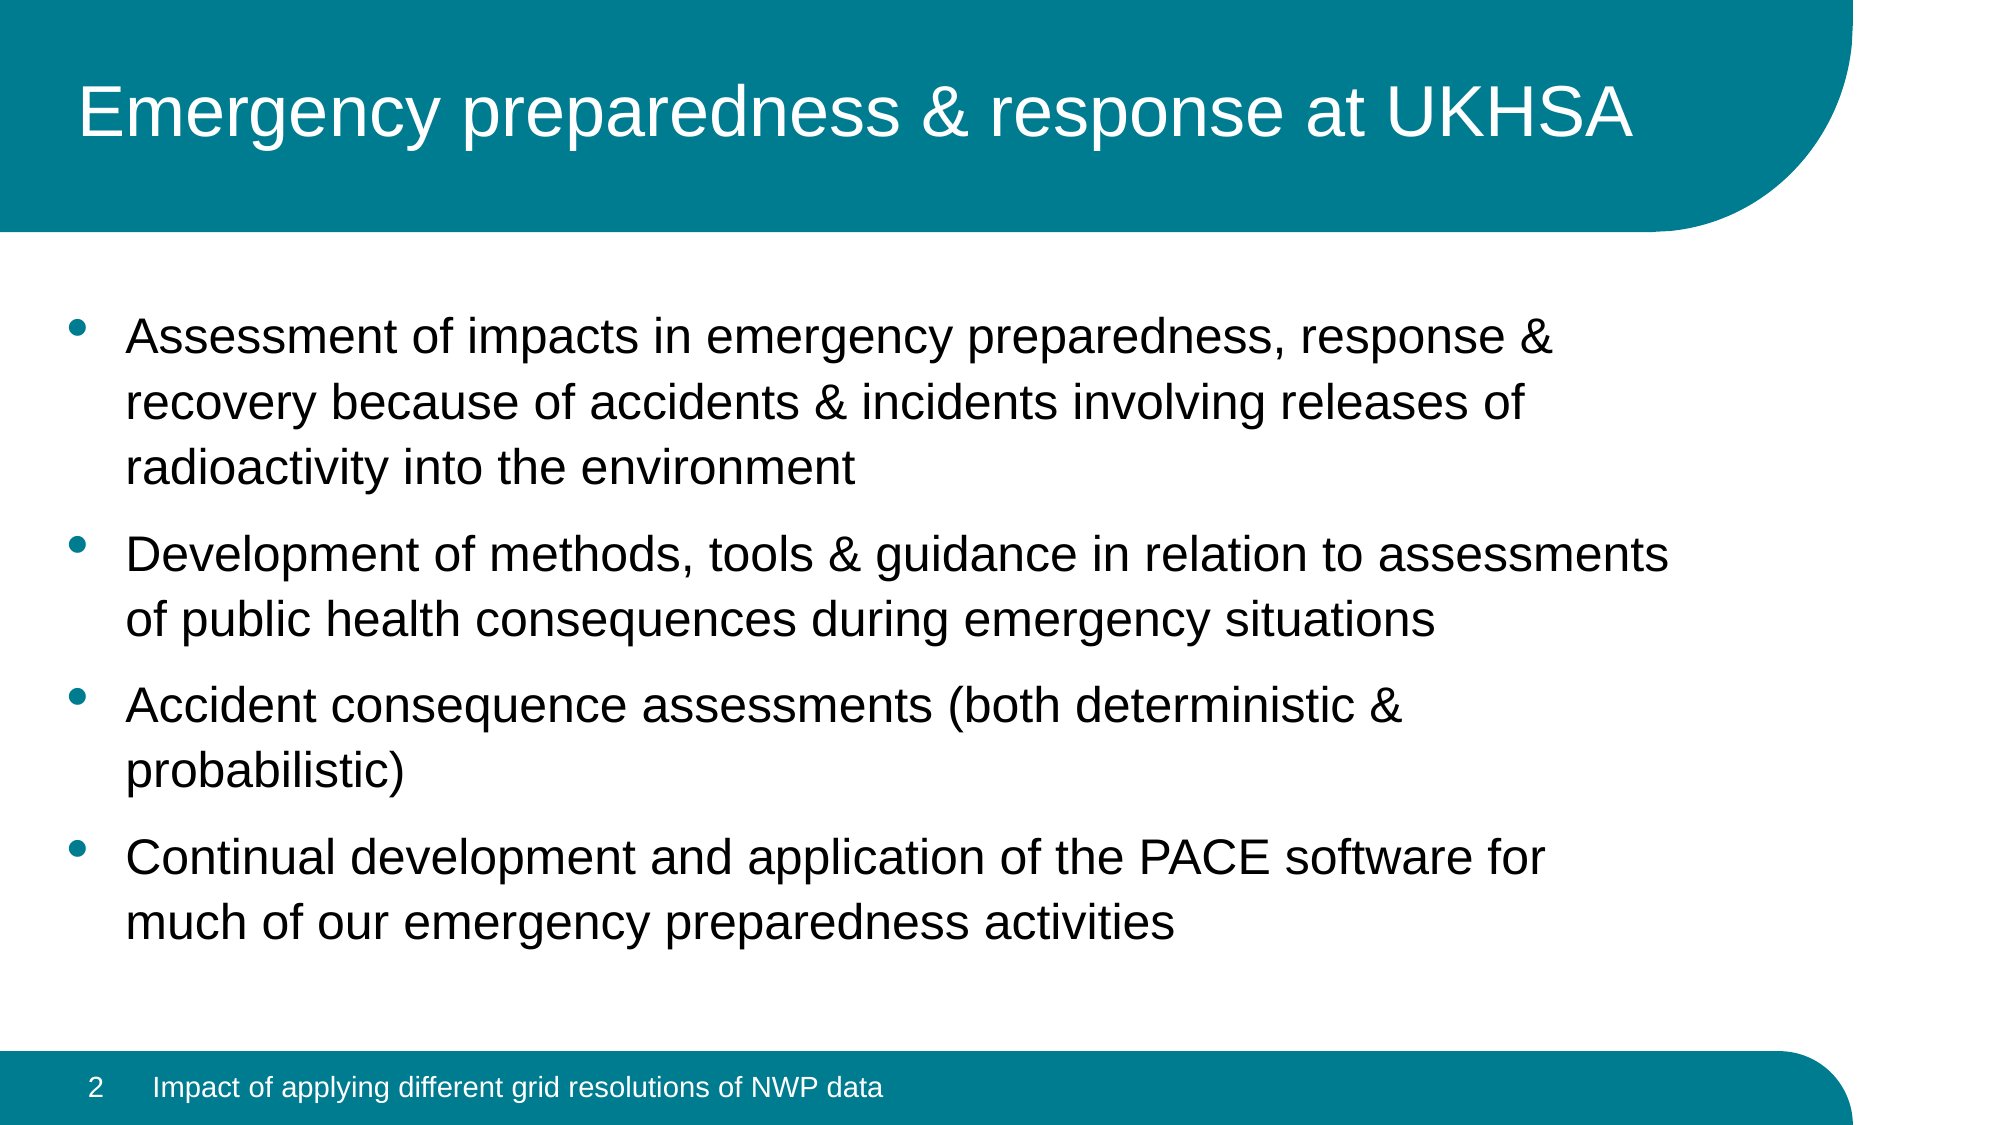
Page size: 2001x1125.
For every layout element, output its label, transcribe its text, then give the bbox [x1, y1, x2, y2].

slide_number 2 [21, 1056, 120, 1117]
footer Impact of applying different grid resolutions of NWP data [137, 1056, 1780, 1116]
title Emergency preparedness & response at UKHSA [62, 66, 1788, 227]
list Assessment of impacts in emergency preparedness, response & recovery because of accidents & incidents involving releases of radioactivity into the environment Development of methods, tools & guidance in relation to assessments of public health consequences during emergency situations Accident consequence assessments (both deterministic & probabilistic) Continual development and application of the PACE software for much of our emergency preparedness activities [54, 291, 1773, 1005]
